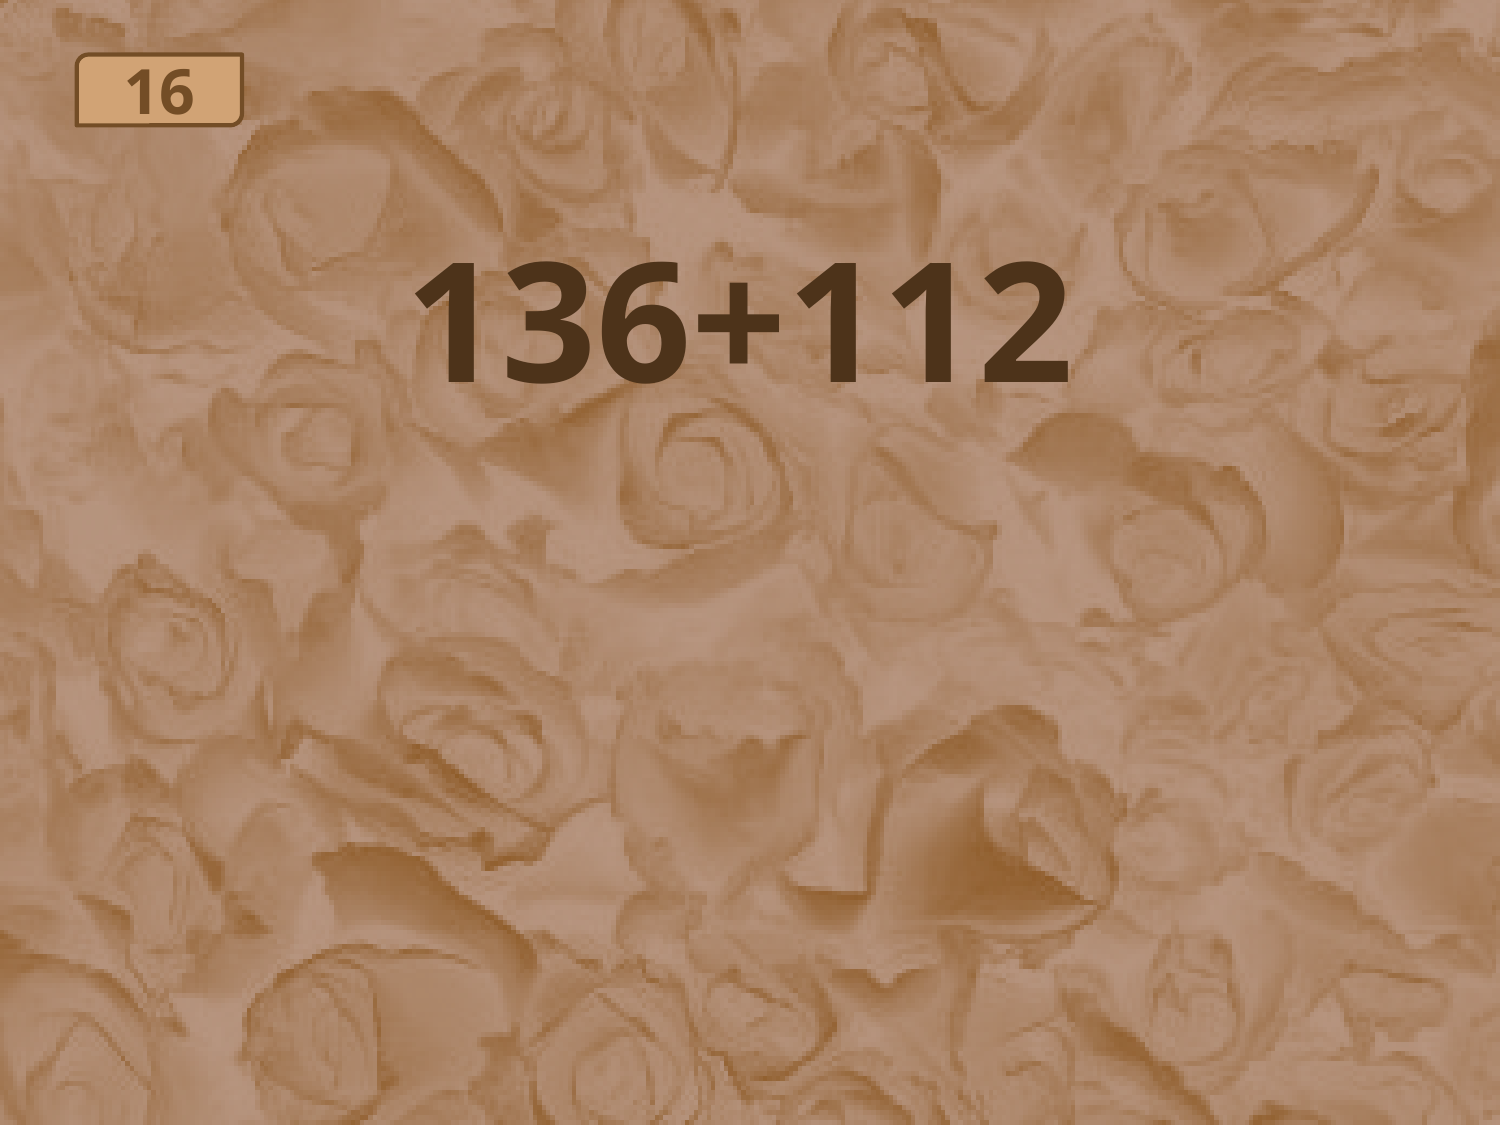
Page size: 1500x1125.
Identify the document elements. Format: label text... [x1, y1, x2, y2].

text_box 16 [74, 52, 245, 128]
text_box 136+112 [159, 208, 1365, 423]
